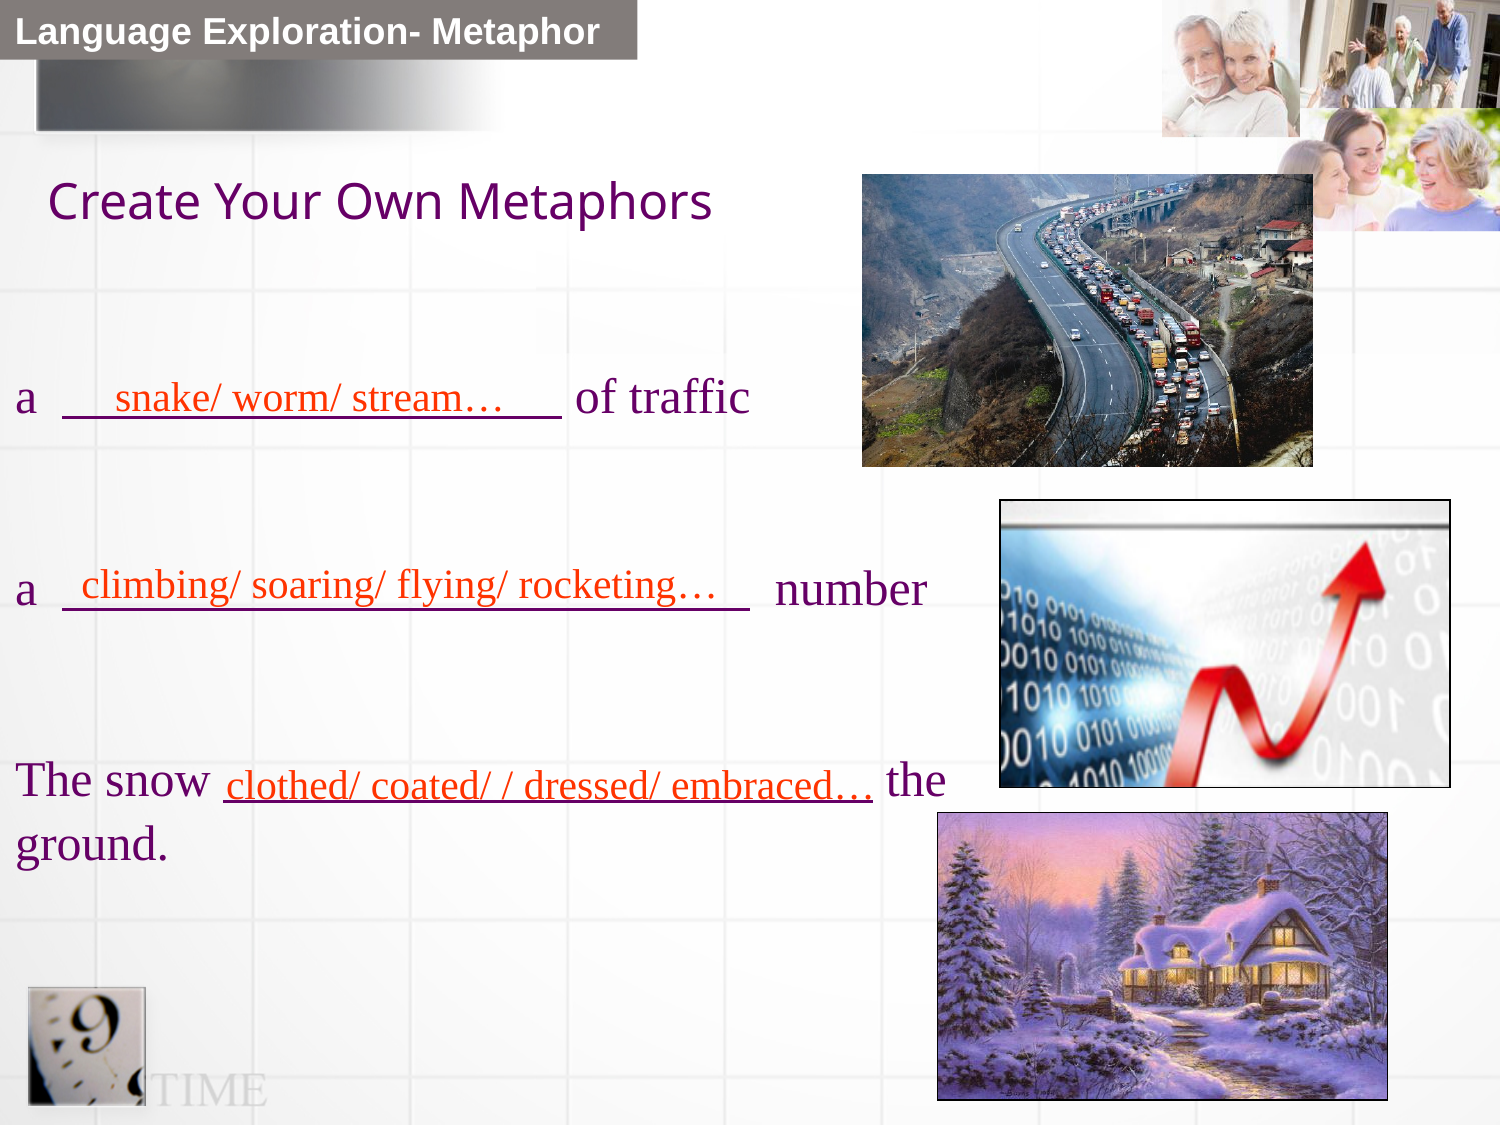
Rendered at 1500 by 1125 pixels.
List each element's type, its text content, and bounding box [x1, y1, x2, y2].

text_box snake/ worm/ stream… [99, 362, 521, 428]
text_box Language Exploration- Metaphor [0, 0, 638, 60]
list a of traffic a number The snow the ground. [0, 362, 963, 913]
text_box climbing/ soaring/ flying/ rocketing… [50, 549, 750, 615]
text_box Create Your Own Metaphors [0, 162, 775, 238]
picture [0, 0, 1500, 1125]
text_box clothed/ coated/ / dressed/ embraced… [211, 750, 891, 815]
